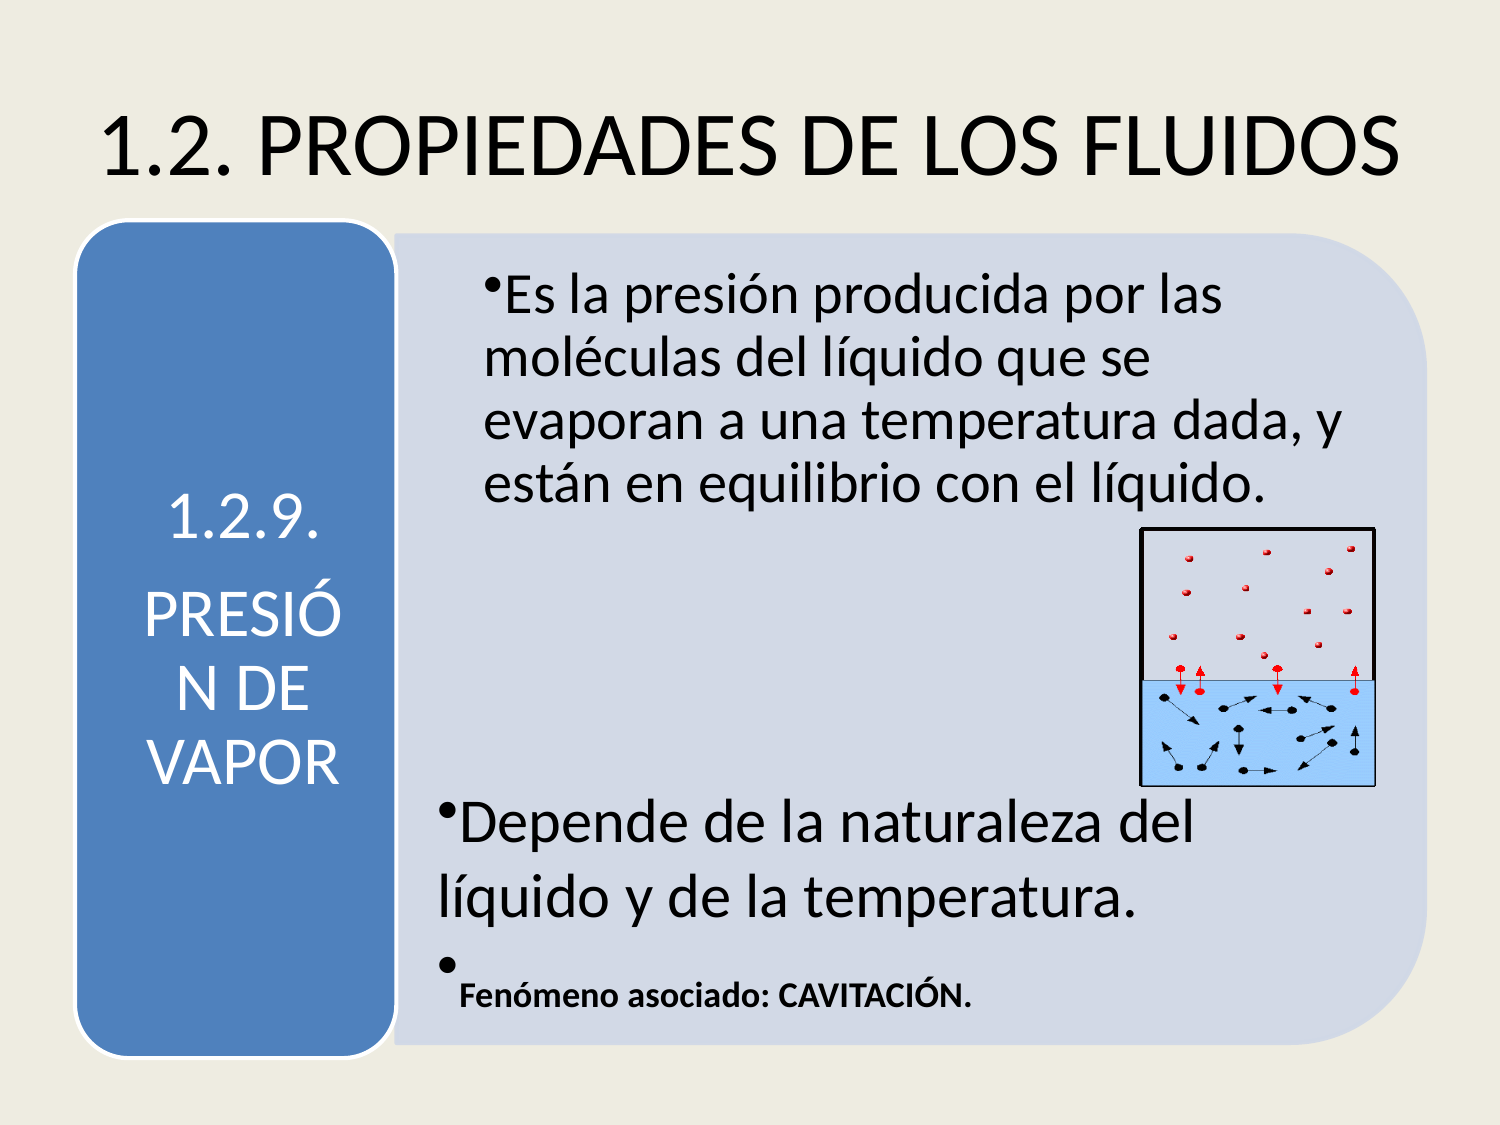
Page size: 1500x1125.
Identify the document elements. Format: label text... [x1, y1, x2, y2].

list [74, 219, 1426, 1059]
picture [1139, 526, 1377, 788]
title 1.2. PROPIEDADES DE LOS FLUIDOS [75, 45, 1425, 219]
